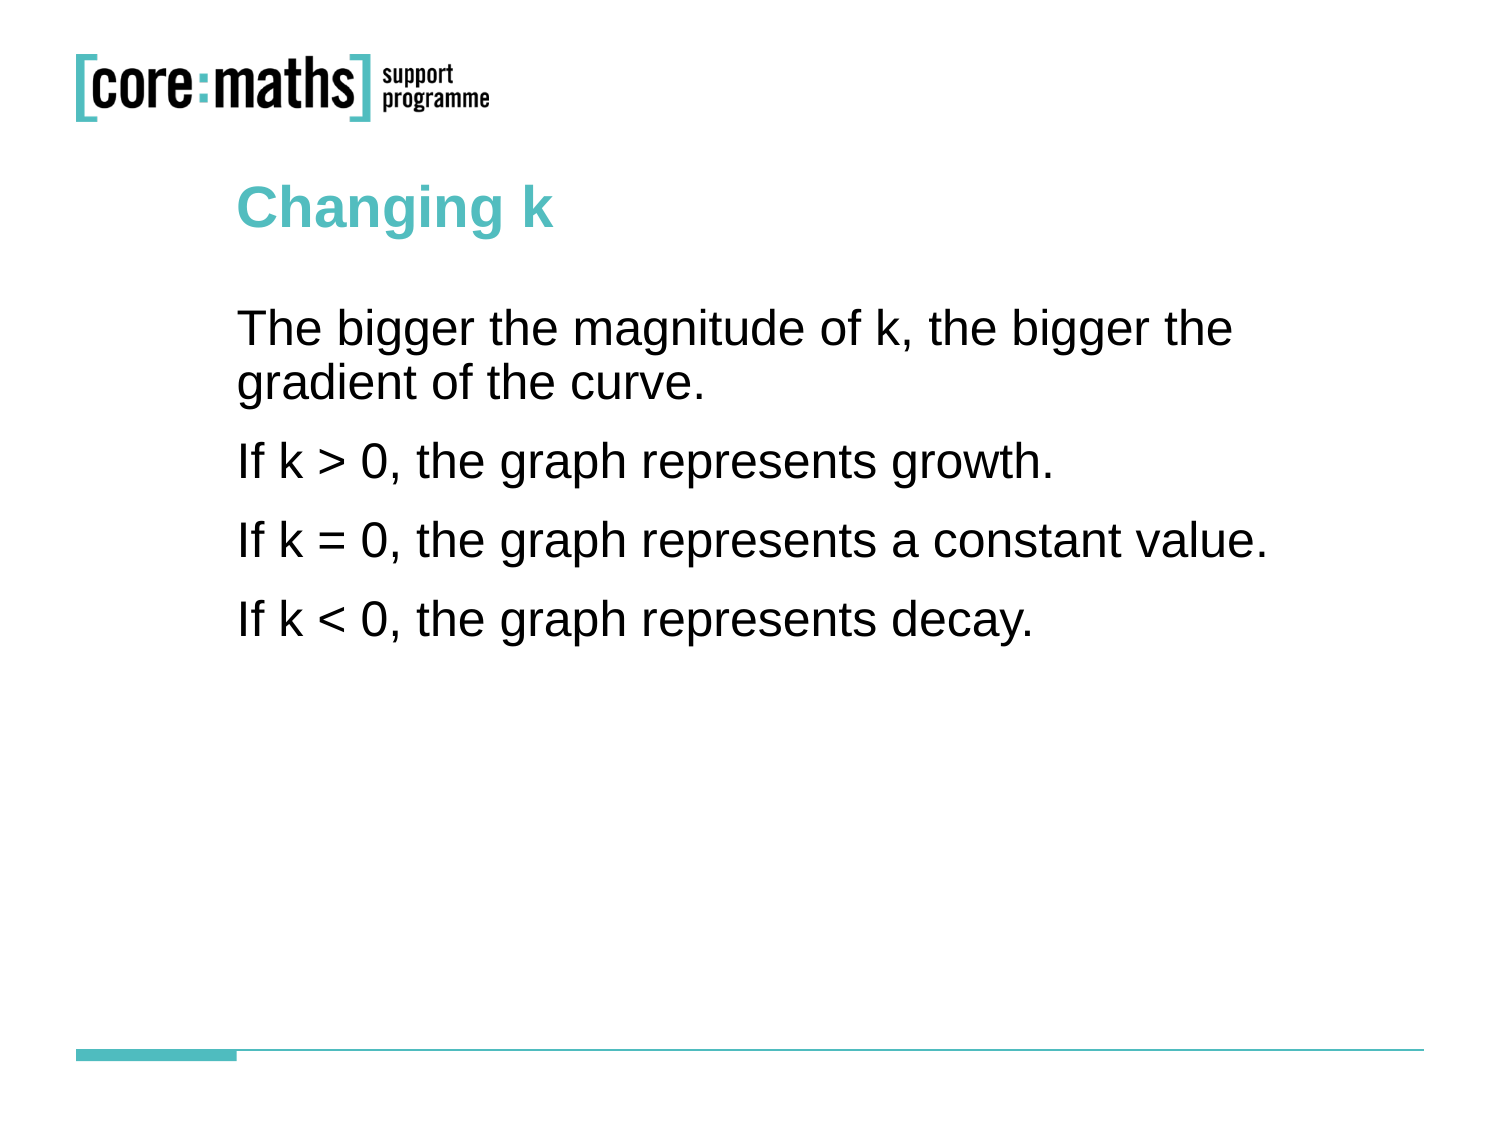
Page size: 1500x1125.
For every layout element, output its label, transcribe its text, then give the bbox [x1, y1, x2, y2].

picture [76, 54, 489, 122]
list Changing k [236, 177, 1264, 265]
list The bigger the magnitude of k, the bigger the gradient of the curve. If k > 0, the graph represents growth. If k = 0, the graph represents a constant value. If k < 0, the graph represents decay. [236, 302, 1306, 1028]
